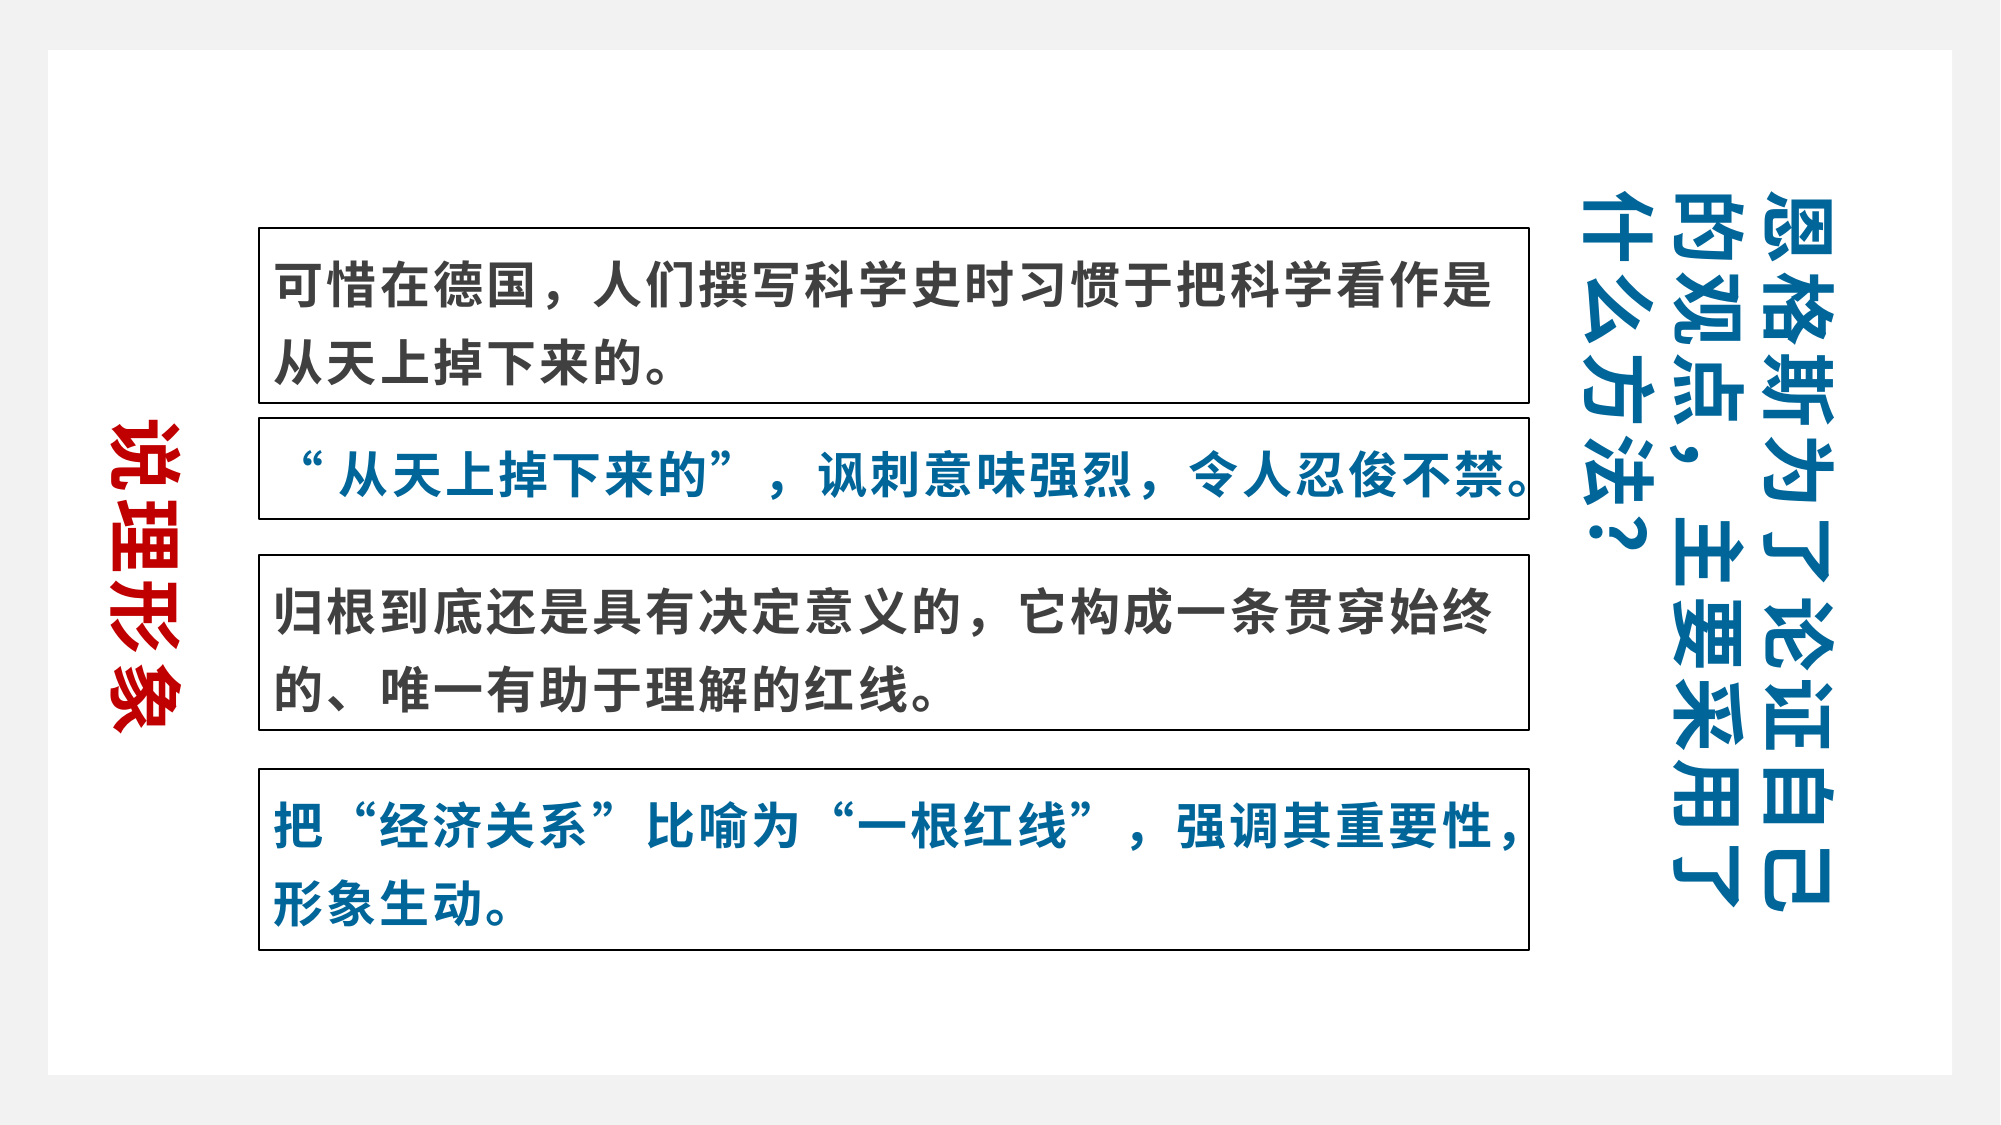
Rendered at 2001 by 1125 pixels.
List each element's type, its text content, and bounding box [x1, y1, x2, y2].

text_box 可惜在德国，人们撰写科学史时习惯于把科学看作是从天上掉下来的。 [259, 227, 1529, 403]
text_box [47, 49, 1953, 1076]
text_box 恩格斯为了论证自己的观点，主要采用了什么方法？ [1568, 174, 1920, 950]
text_box 归根到底还是具有决定意义的，它构成一条贯穿始终的、唯一有助于理解的红线。 [259, 555, 1529, 730]
text_box “从天上掉下来的”，讽刺意味强烈，令人忍俊不禁。 [280, 418, 1529, 520]
text_box 把“经济关系”比喻为“一根红线”，强调其重要性，形象生动。 [258, 769, 1529, 950]
text_box [0, 0, 2000, 1125]
text_box 说理形象 [95, 402, 280, 769]
